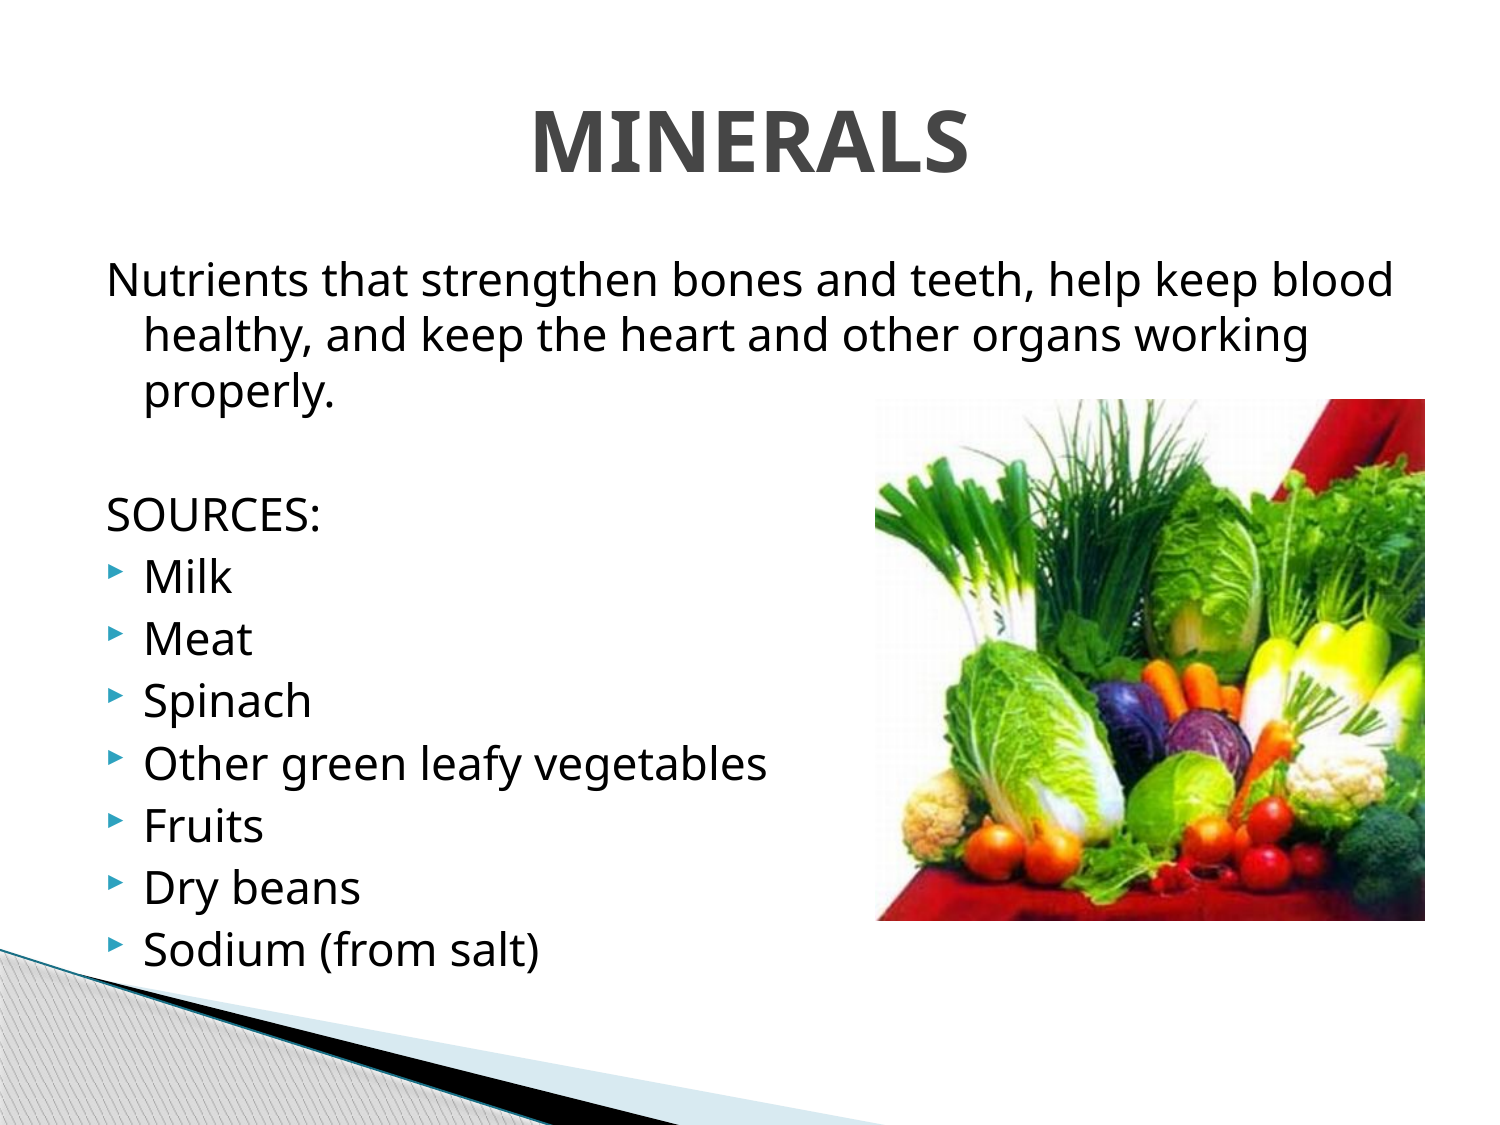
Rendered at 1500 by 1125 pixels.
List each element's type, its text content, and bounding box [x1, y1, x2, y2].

title MINERALS [75, 45, 1425, 233]
list Nutrients that strengthen bones and teeth, help keep blood healthy, and keep the heart and other organs working properly. SOURCES: Milk Meat Spinach Other green leafy vegetables Fruits Dry beans Sodium (from salt) [75, 243, 1425, 986]
picture [874, 399, 1426, 922]
